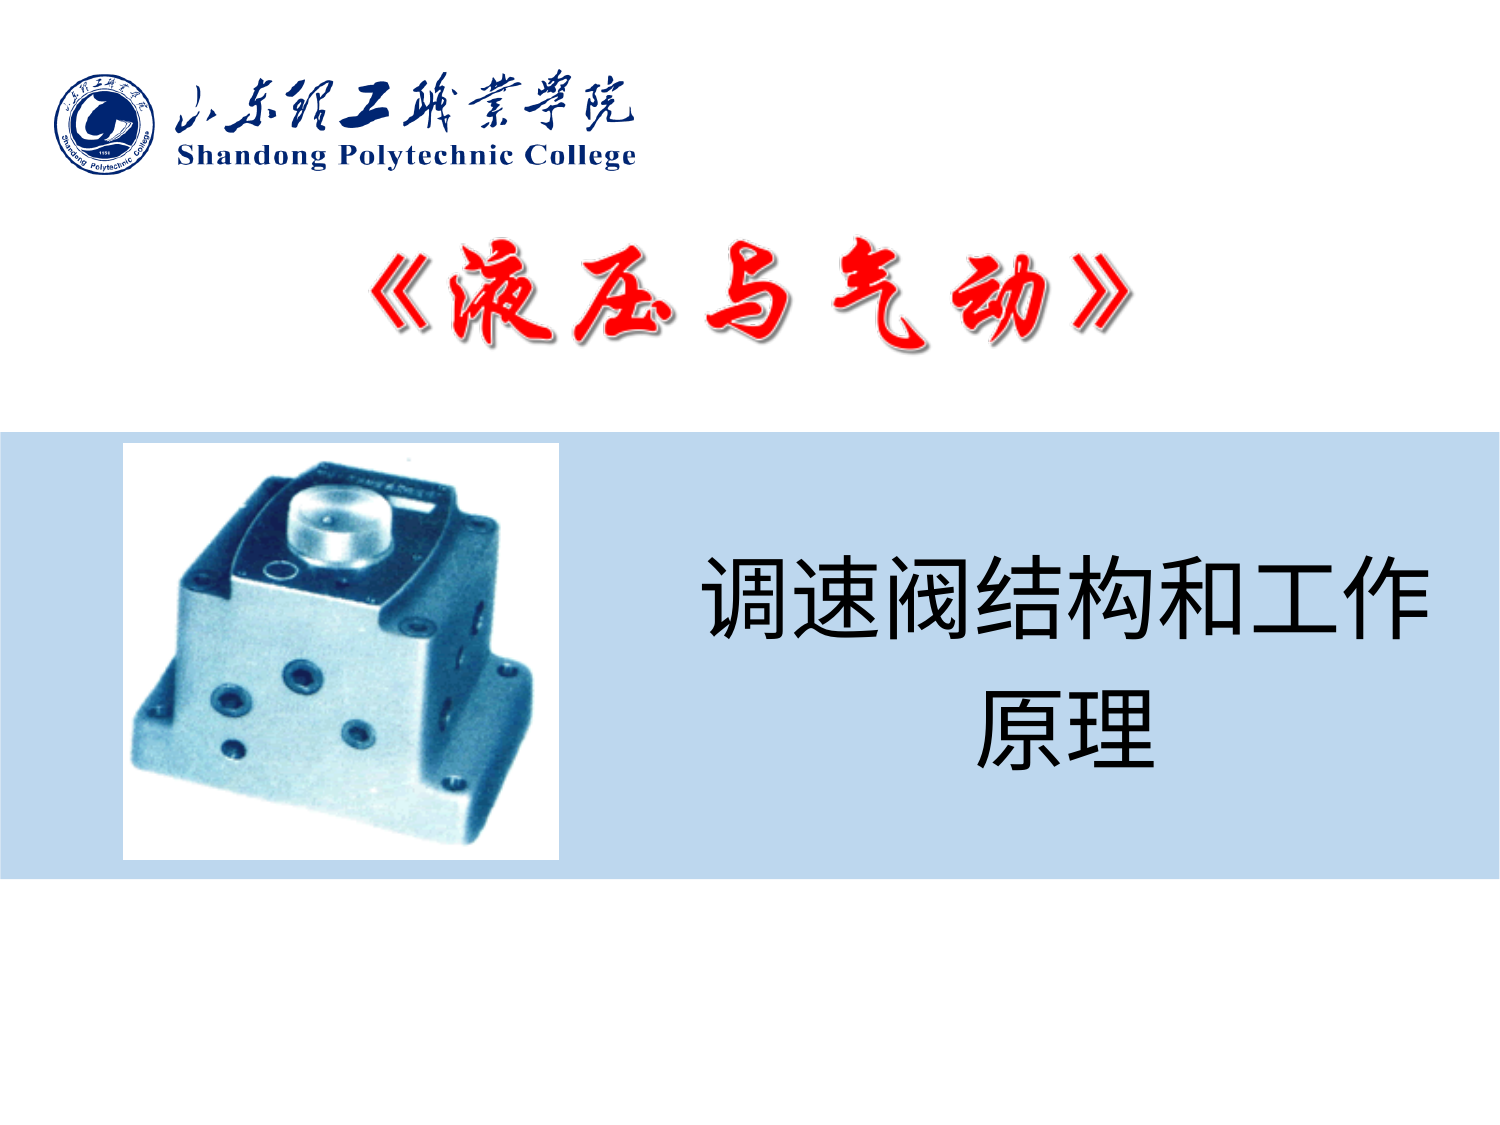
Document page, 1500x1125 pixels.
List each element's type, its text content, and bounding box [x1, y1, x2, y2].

picture [122, 443, 559, 861]
text_box 调速阀结构和工作原理 [679, 511, 1453, 790]
picture [311, 219, 1189, 388]
picture [54, 69, 635, 175]
